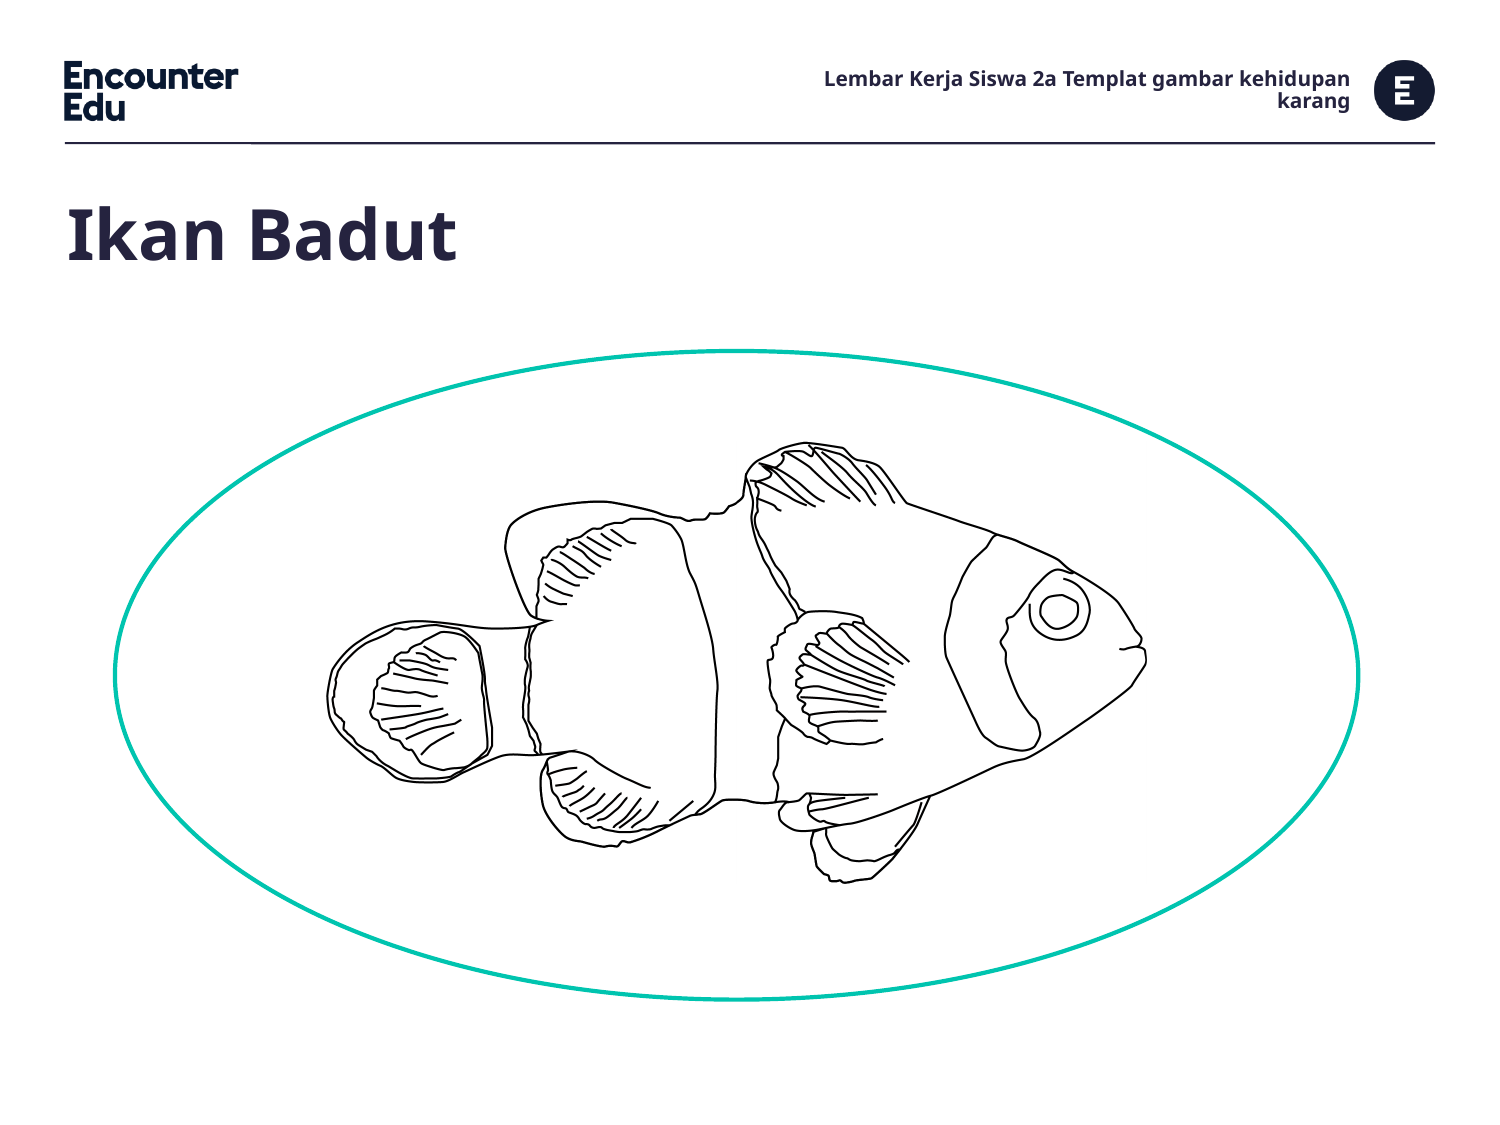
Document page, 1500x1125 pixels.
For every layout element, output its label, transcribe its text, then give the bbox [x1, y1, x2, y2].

list Ikan Badut [59, 191, 929, 394]
picture [1372, 58, 1436, 122]
picture [60, 59, 243, 122]
text_box [114, 366, 1359, 1000]
title Lembar Kerja Siswa 2a Templat gambar kehidupan karang [749, 67, 1359, 114]
picture [325, 441, 1148, 884]
